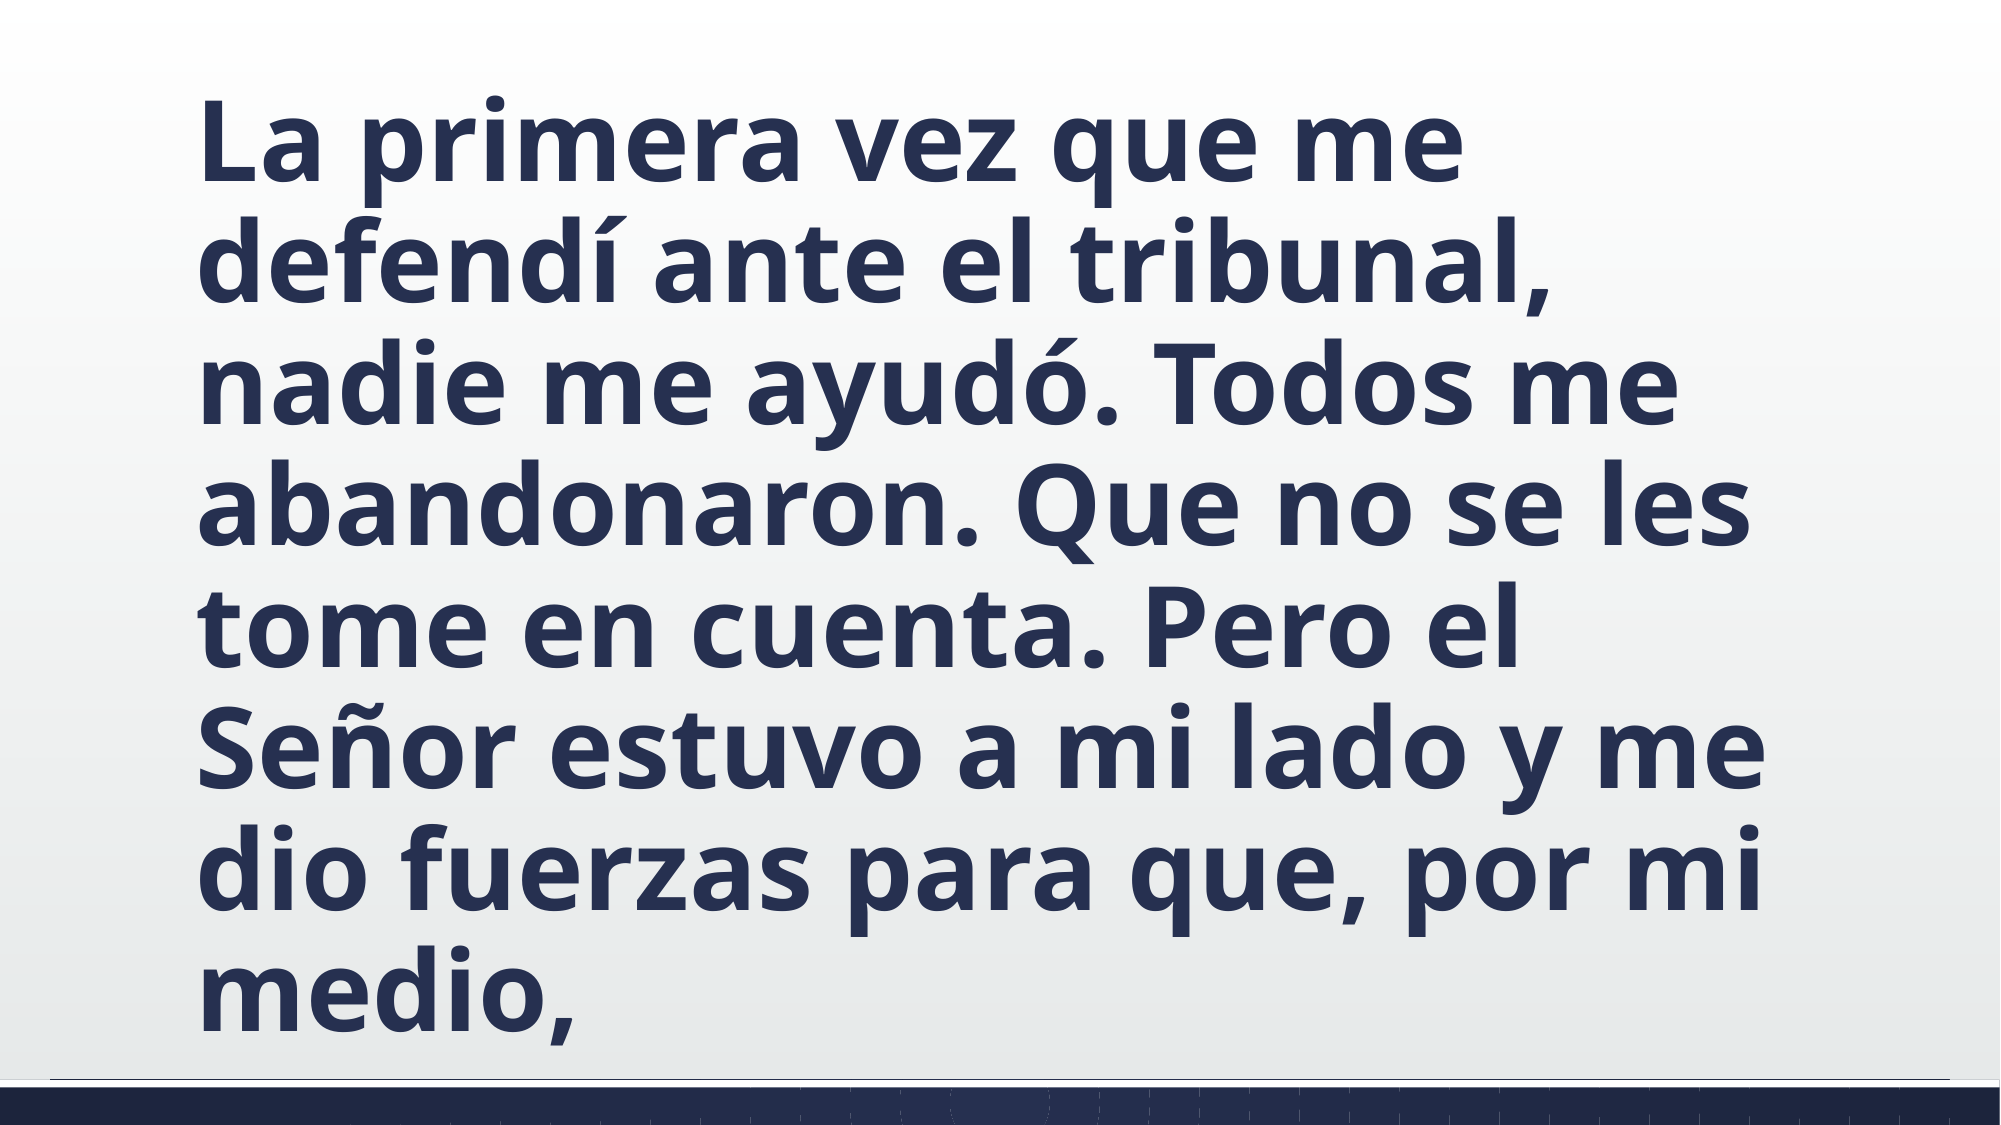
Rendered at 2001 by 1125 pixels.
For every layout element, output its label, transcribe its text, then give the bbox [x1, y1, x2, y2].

list La primera vez que me defendí ante el tribunal, nadie me ayudó. Todos me abandonaron. Que no se les tome en cuenta. Pero el Señor estuvo a mi lado y me dio fuerzas para que, por mi medio, [173, 76, 1816, 990]
